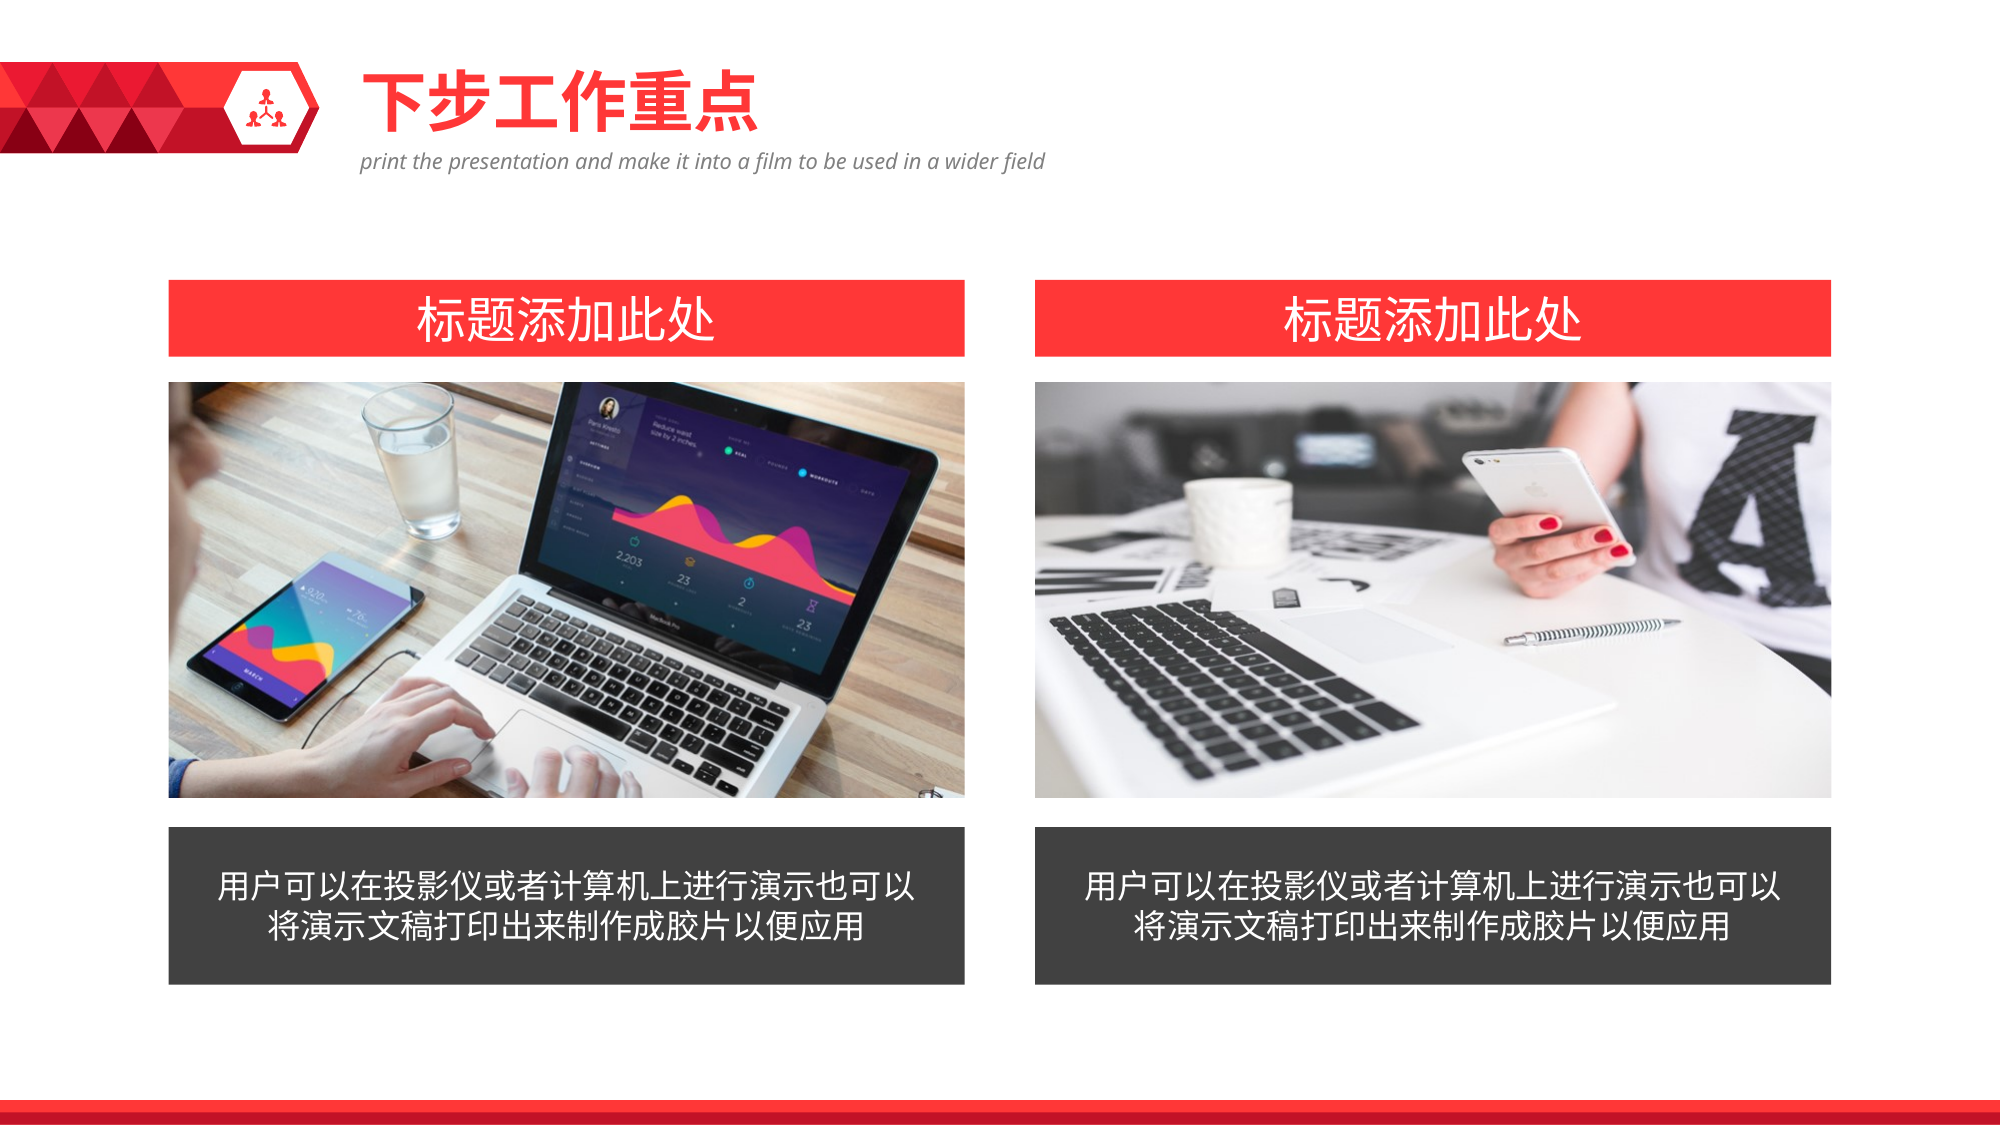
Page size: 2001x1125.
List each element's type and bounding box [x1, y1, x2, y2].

text_box [1035, 279, 1832, 357]
text_box [1035, 827, 1832, 985]
text_box [168, 827, 965, 985]
text_box [168, 279, 965, 357]
picture [168, 382, 965, 798]
text_box [345, 52, 1148, 180]
picture [1035, 382, 1832, 798]
